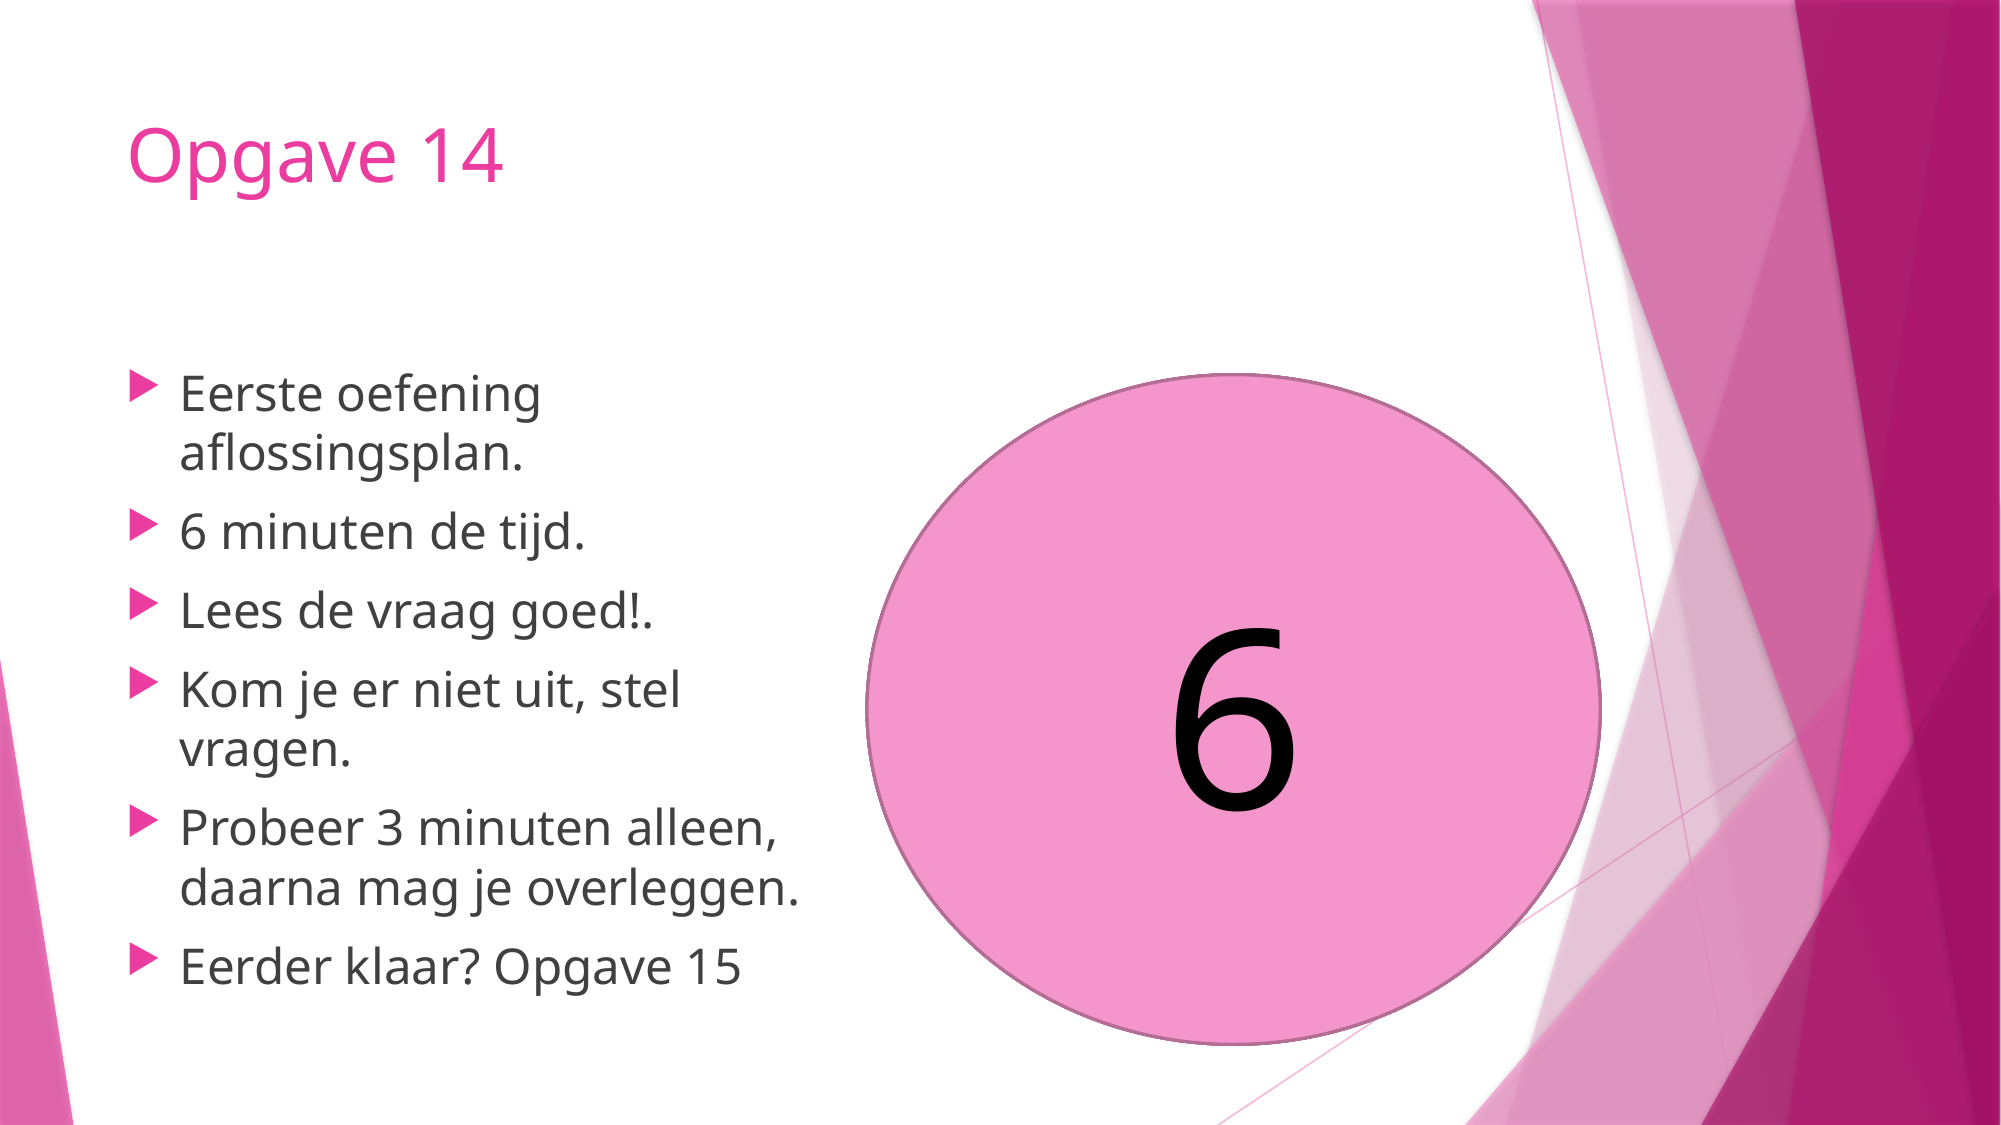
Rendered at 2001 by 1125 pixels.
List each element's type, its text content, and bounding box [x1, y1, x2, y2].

title Opgave 14 [111, 99, 1522, 317]
list Eerste oefening aflossingsplan. 6 minuten de tijd. Lees de vraag goed!. Kom je er niet uit, stel vragen. Probeer 3 minuten alleen, daarna mag je overleggen. Eerder klaar? Opgave 15 [111, 354, 823, 1009]
text_box 6 [865, 373, 1602, 1046]
